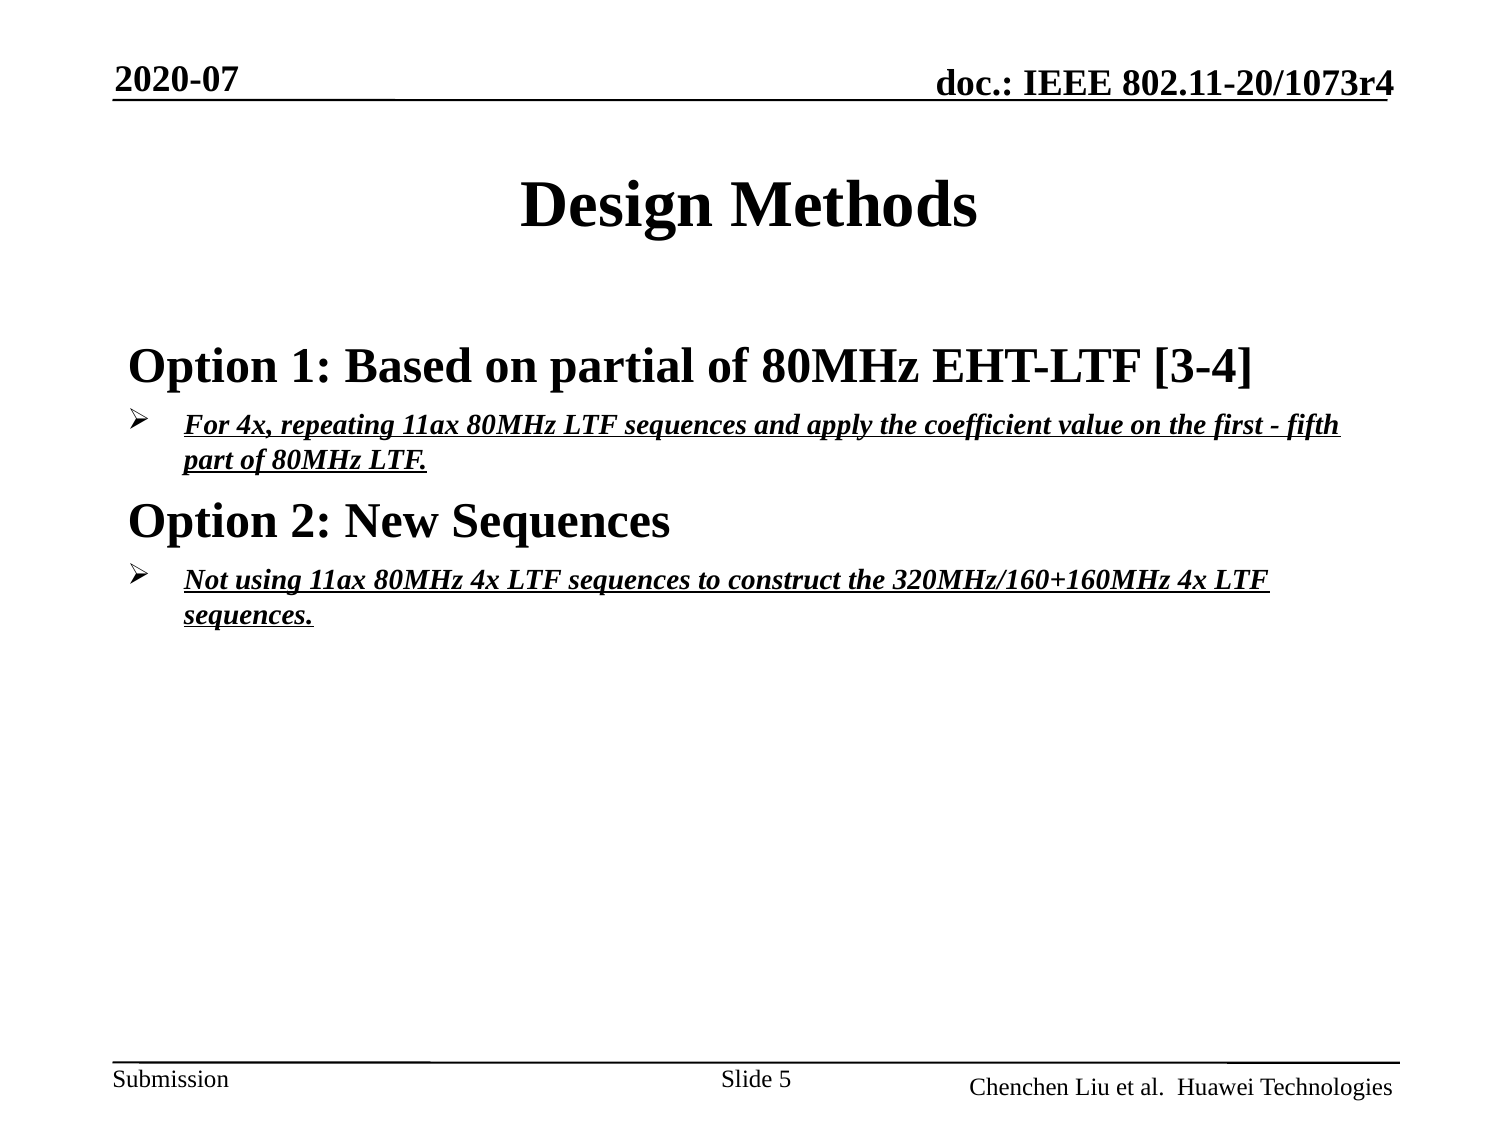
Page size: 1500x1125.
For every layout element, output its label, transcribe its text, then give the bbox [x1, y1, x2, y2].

list Option 1: Based on partial of 80MHz EHT-LTF [3-4] For 4x, repeating 11ax 80MHz LTF sequences and apply the coefficient value on the first - fifth part of 80MHz LTF. Option 2: New Sequences Not using 11ax 80MHz 4x LTF sequences to construct the 320MHz/160+160MHz 4x LTF sequences. [112, 324, 1388, 1000]
slide_number 2020-07 [114, 54, 423, 100]
title Design Methods [112, 112, 1388, 288]
slide_number Slide 5 [712, 1061, 800, 1123]
